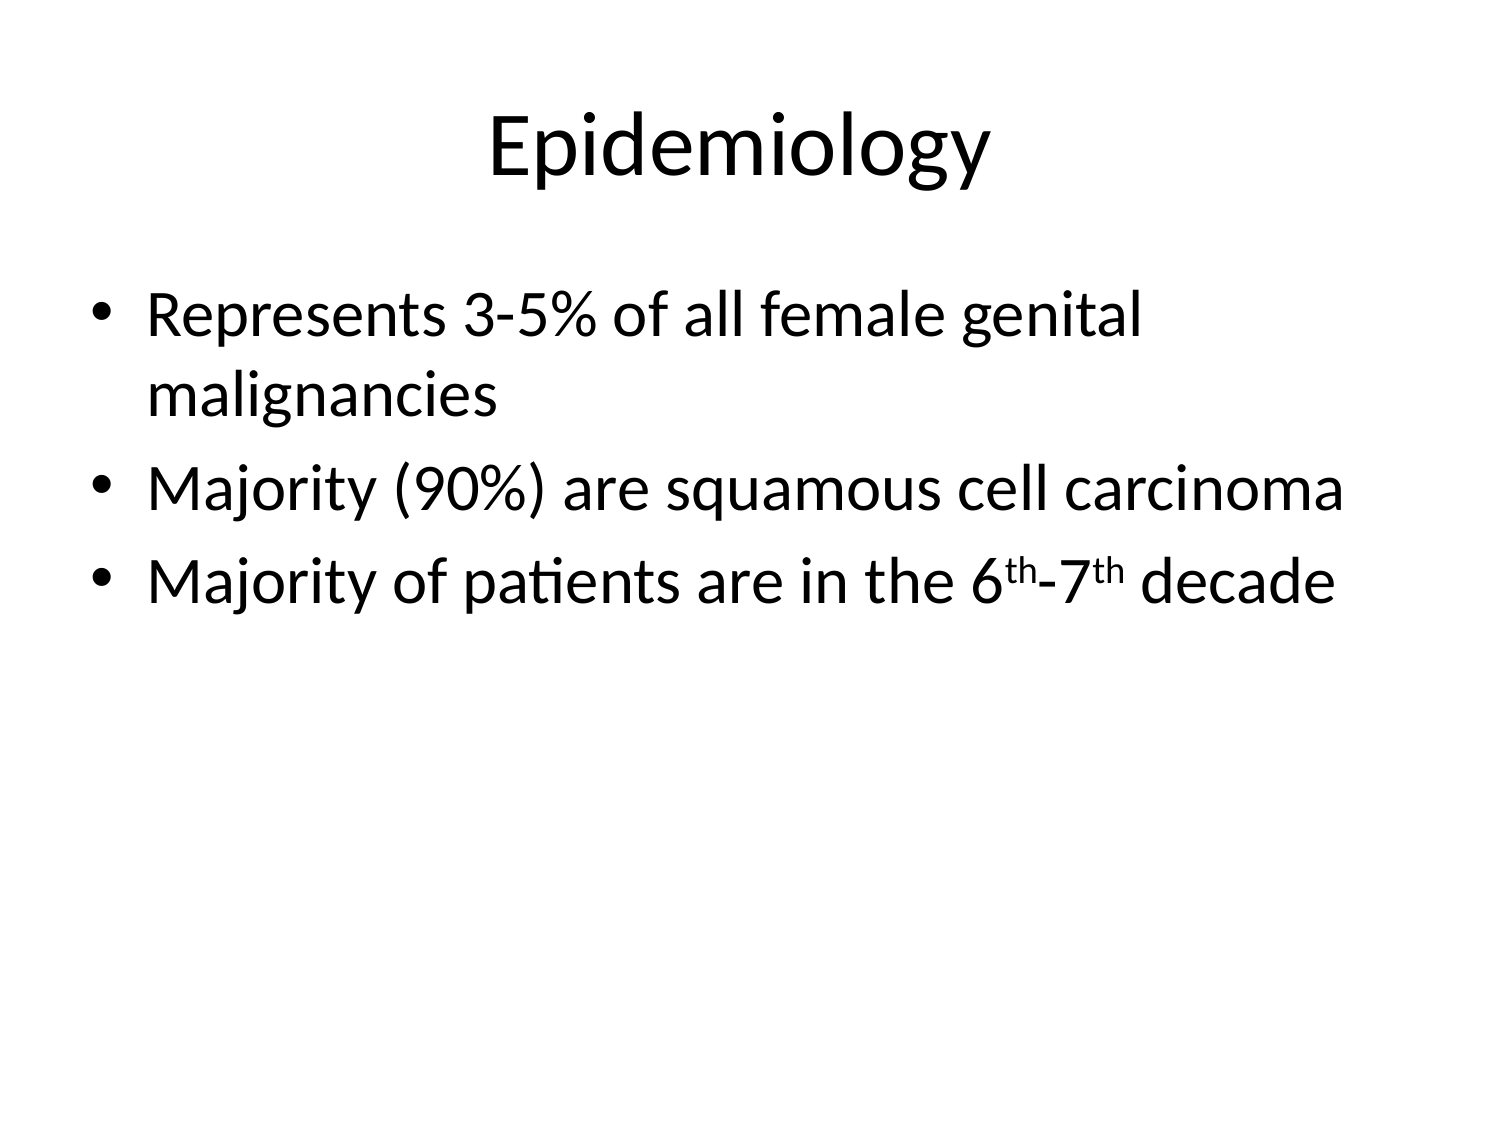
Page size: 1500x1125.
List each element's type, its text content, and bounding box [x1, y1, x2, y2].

list Represents 3-5% of all female genital malignancies Majority (90%) are squamous cell carcinoma Majority of patients are in the 6th-7th decade [75, 262, 1425, 1005]
title Epidemiology [75, 45, 1425, 233]
